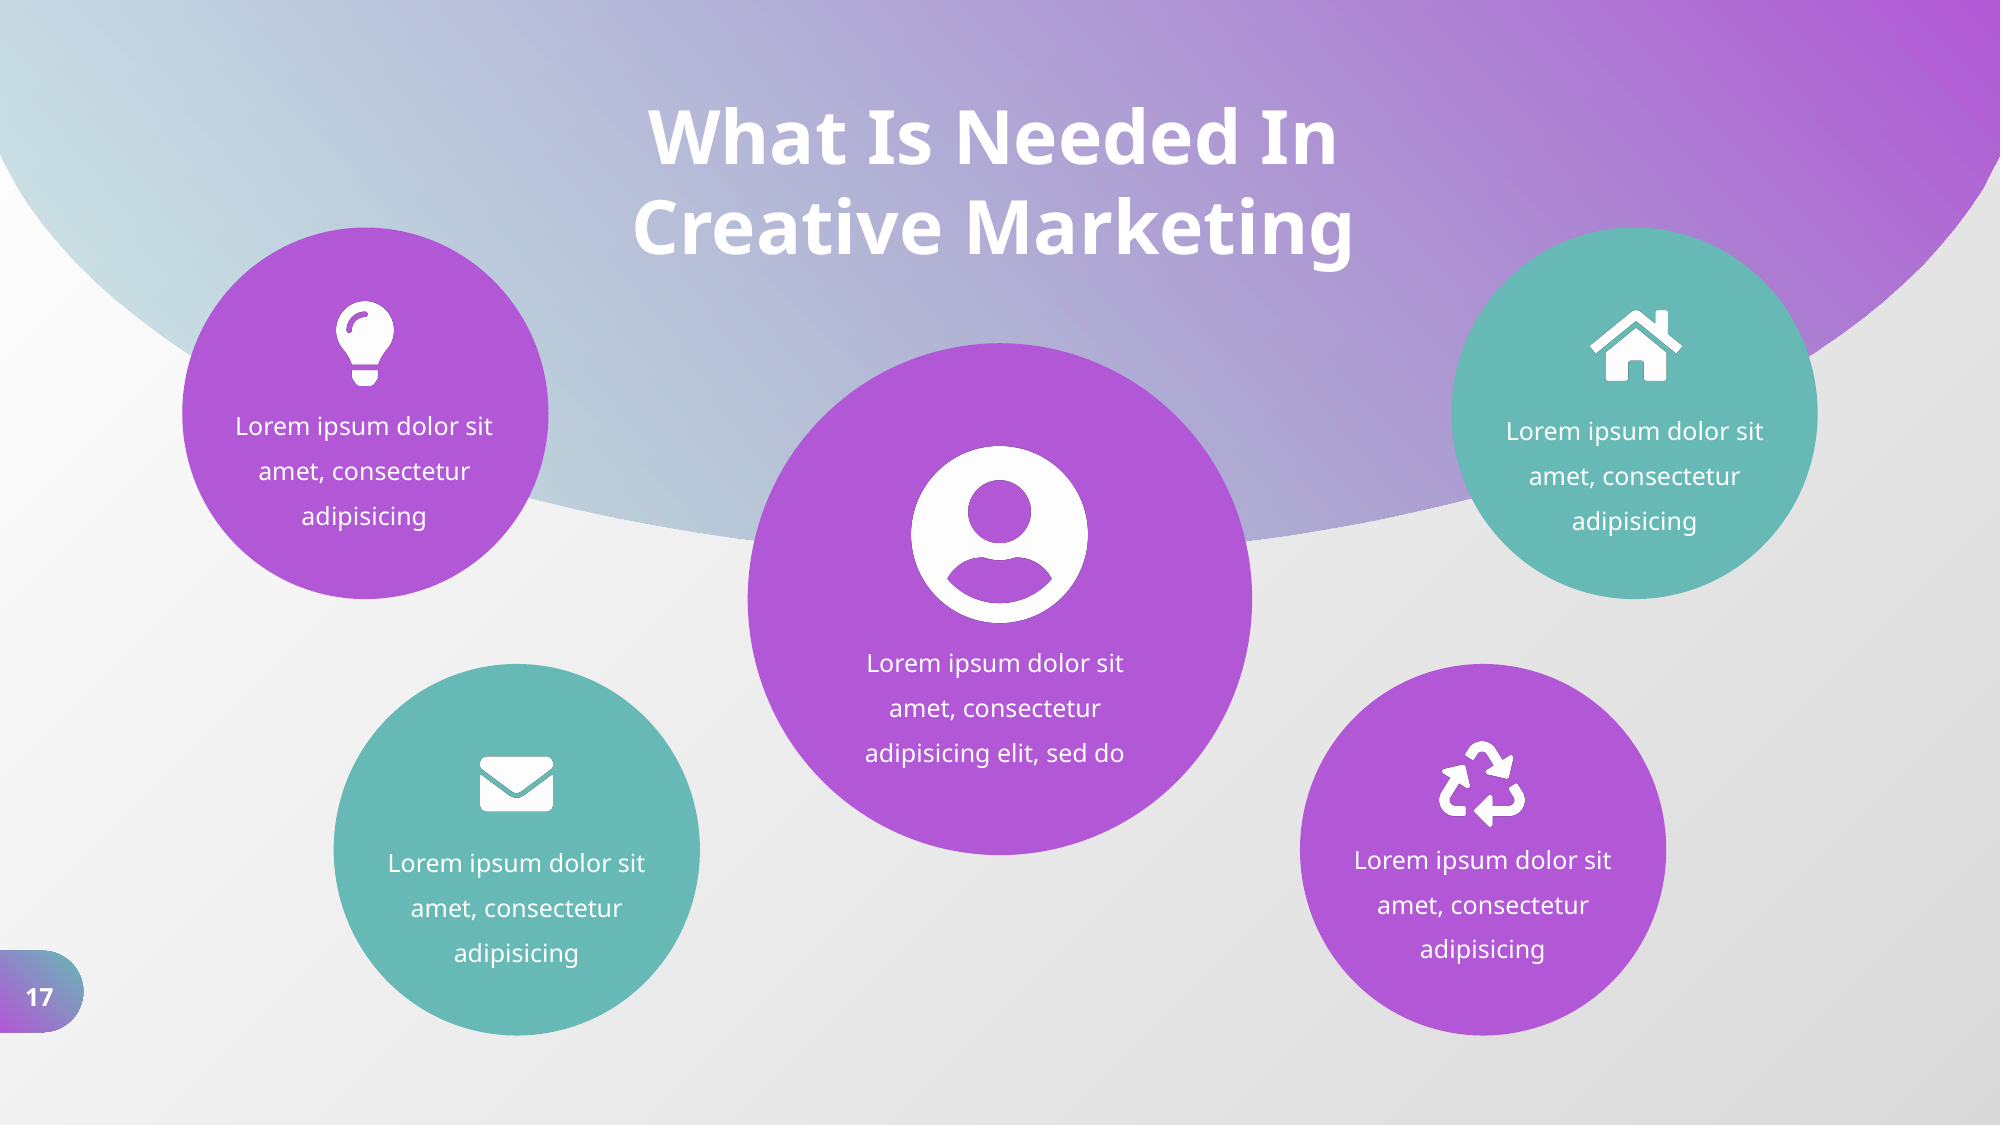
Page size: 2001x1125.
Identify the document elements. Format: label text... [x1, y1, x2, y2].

text_box [1298, 662, 1668, 954]
text_box [332, 662, 701, 955]
text_box [1343, 972, 1623, 1037]
text_box [246, 556, 485, 601]
text_box Lorem ipsum dolor sit amet, consectetur adipisicing elit, sed do [842, 625, 1148, 775]
text_box Lorem ipsum dolor sit amet, consectetur adipisicing [1330, 821, 1637, 972]
text_box Lorem ipsum dolor sit amet, consectetur adipisicing [364, 825, 670, 975]
picture [1439, 741, 1525, 827]
text_box [1515, 556, 1754, 601]
text_box [746, 556, 1254, 857]
picture [480, 747, 553, 821]
text_box [0, 949, 80, 1034]
picture [0, 1, 2000, 626]
text_box [380, 975, 654, 1037]
text_box 17 [10, 973, 157, 1019]
